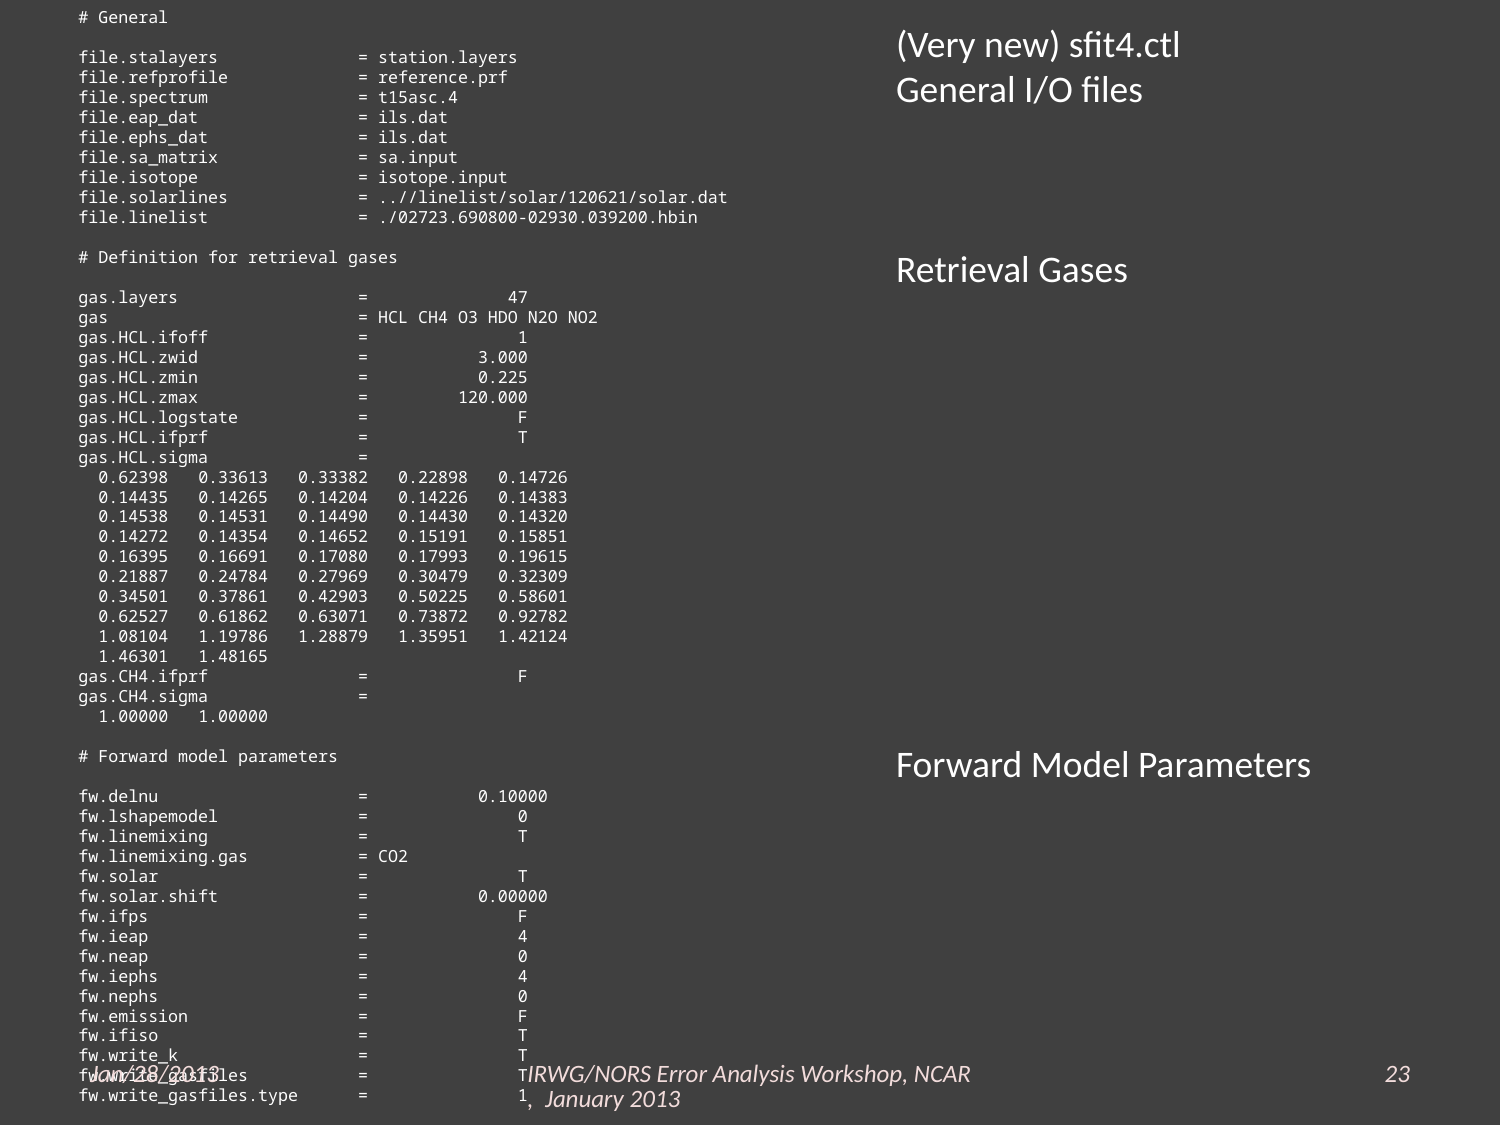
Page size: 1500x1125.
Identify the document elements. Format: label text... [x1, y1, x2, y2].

slide_number Jan/28/2013 [75, 1042, 425, 1103]
slide_number 23 [1074, 1042, 1425, 1103]
footer IRWG/NORS Error Analysis Workshop, NCAR, January 2013 [512, 1042, 988, 1103]
text_box # General file.stalayers = station.layers file.refprofile = reference.prf file.spectrum = t15asc.4 file.eap_dat = ils.dat file.ephs_dat = ils.dat file.sa_matrix = sa.input file.isotope = isotope.input file.solarlines = ..//linelist/solar/120621/solar.dat file.linelist = ./02723.690800-02930.039200.hbin # Definition for retrieval gases gas.layers = 47 gas = HCL CH4 O3 HDO N2O NO2 gas.HCL.ifoff = 1 gas.HCL.zwid = 3.000 gas.HCL.zmin = 0.225 gas.HCL.zmax = 120.000 gas.HCL.logstate = F gas.HCL.ifprf = T gas.HCL.sigma = 0.62398 0.33613 0.33382 0.22898 0.14726 0.14435 0.14265 0.14204 0.14226 0.14383 0.14538 0.14531 0.14490 0.14430 0.14320 0.14272 0.14354 0.14652 0.15191 0.15851 0.16395 0.16691 0.17080 0.17993 0.19615 0.21887 0.24784 0.27969 0.30479 0.32309 0.34501 0.37861 0.42903 0.50225 0.58601 0.62527 0.61862 0.63071 0.73872 0.92782 1.08104 1.19786 1.28879 1.35951 1.42124 1.46301 1.48165 gas.CH4.ifprf = F gas.CH4.sigma = 1.00000 1.00000 # Forward model parameters fw.delnu = 0.10000 fw.lshapemodel = 0 fw.linemixing = T fw.linemixing.gas = CO2 fw.solar = T fw.solar.shift = 0.00000 fw.ifps = F fw.ieap = 4 fw.neap = 0 fw.iephs = 4 fw.nephs = 0 fw.emission = F fw.ifiso = T fw.write_k = T fw.write_gasfiles = T fw.write_gasfiles.type = 1 [53, 0, 744, 1125]
text_box (Very new) sfit4.ctl General I/O files Retrieval Gases Forward Model Parameters [881, 12, 1327, 838]
